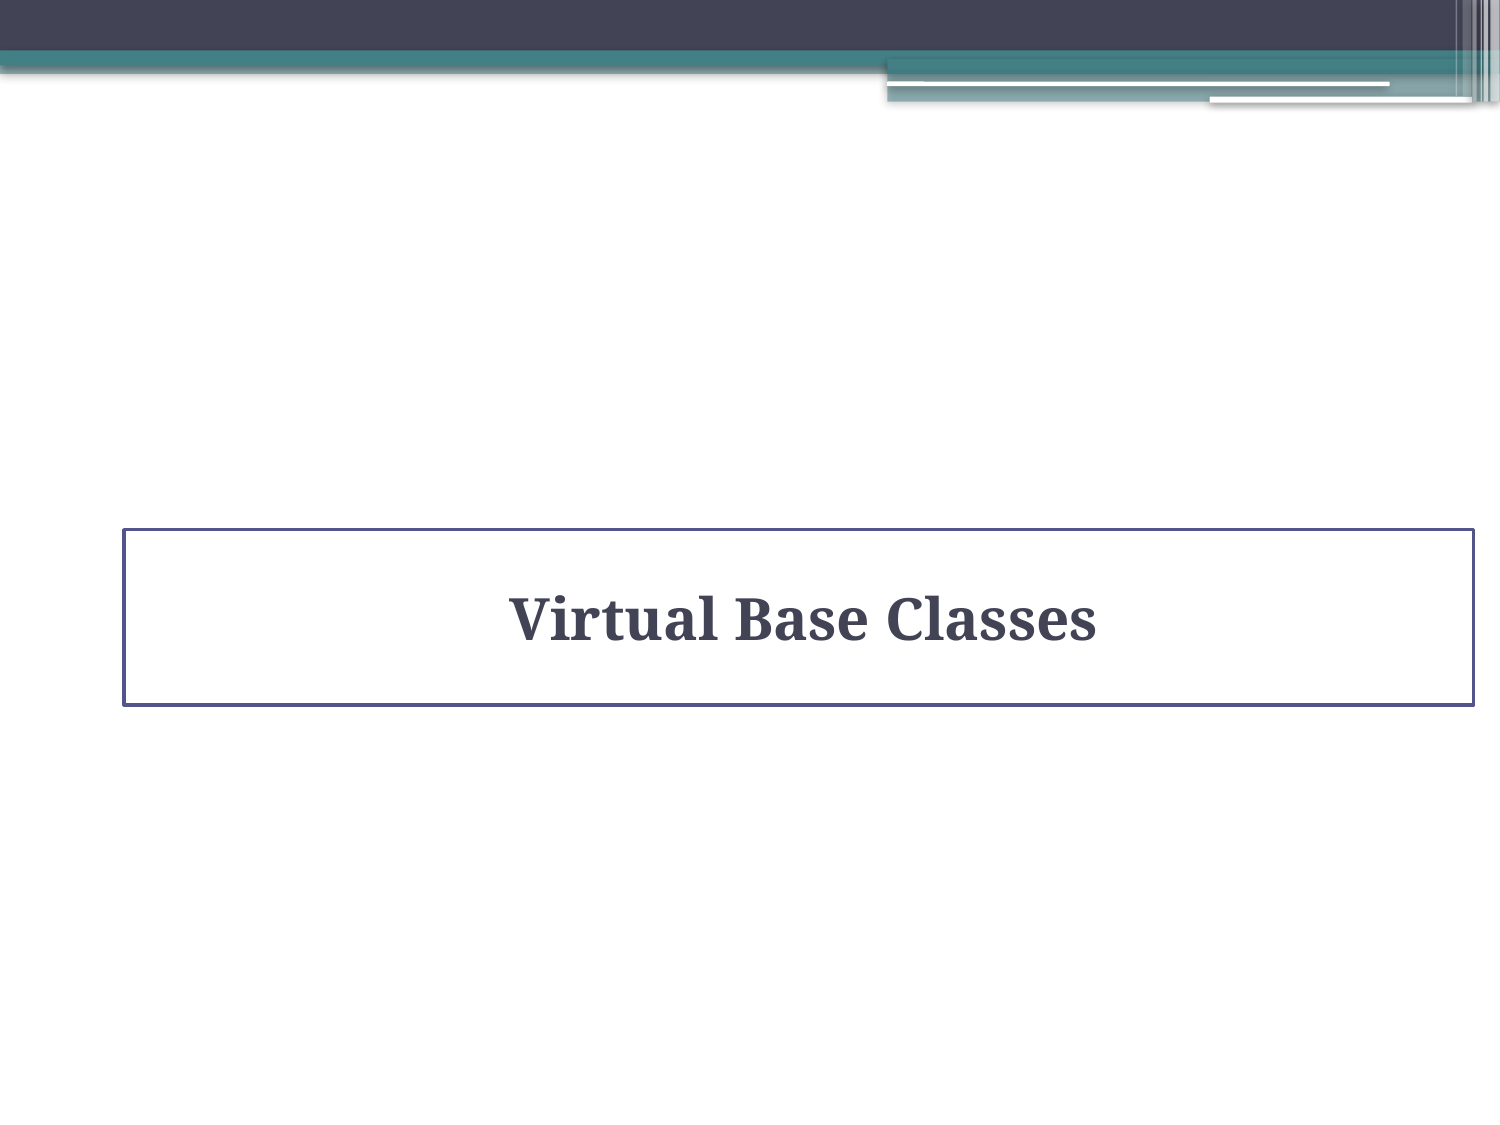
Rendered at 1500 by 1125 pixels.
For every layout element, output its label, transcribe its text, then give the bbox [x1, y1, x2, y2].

title Virtual Base Classes [122, 528, 1475, 707]
